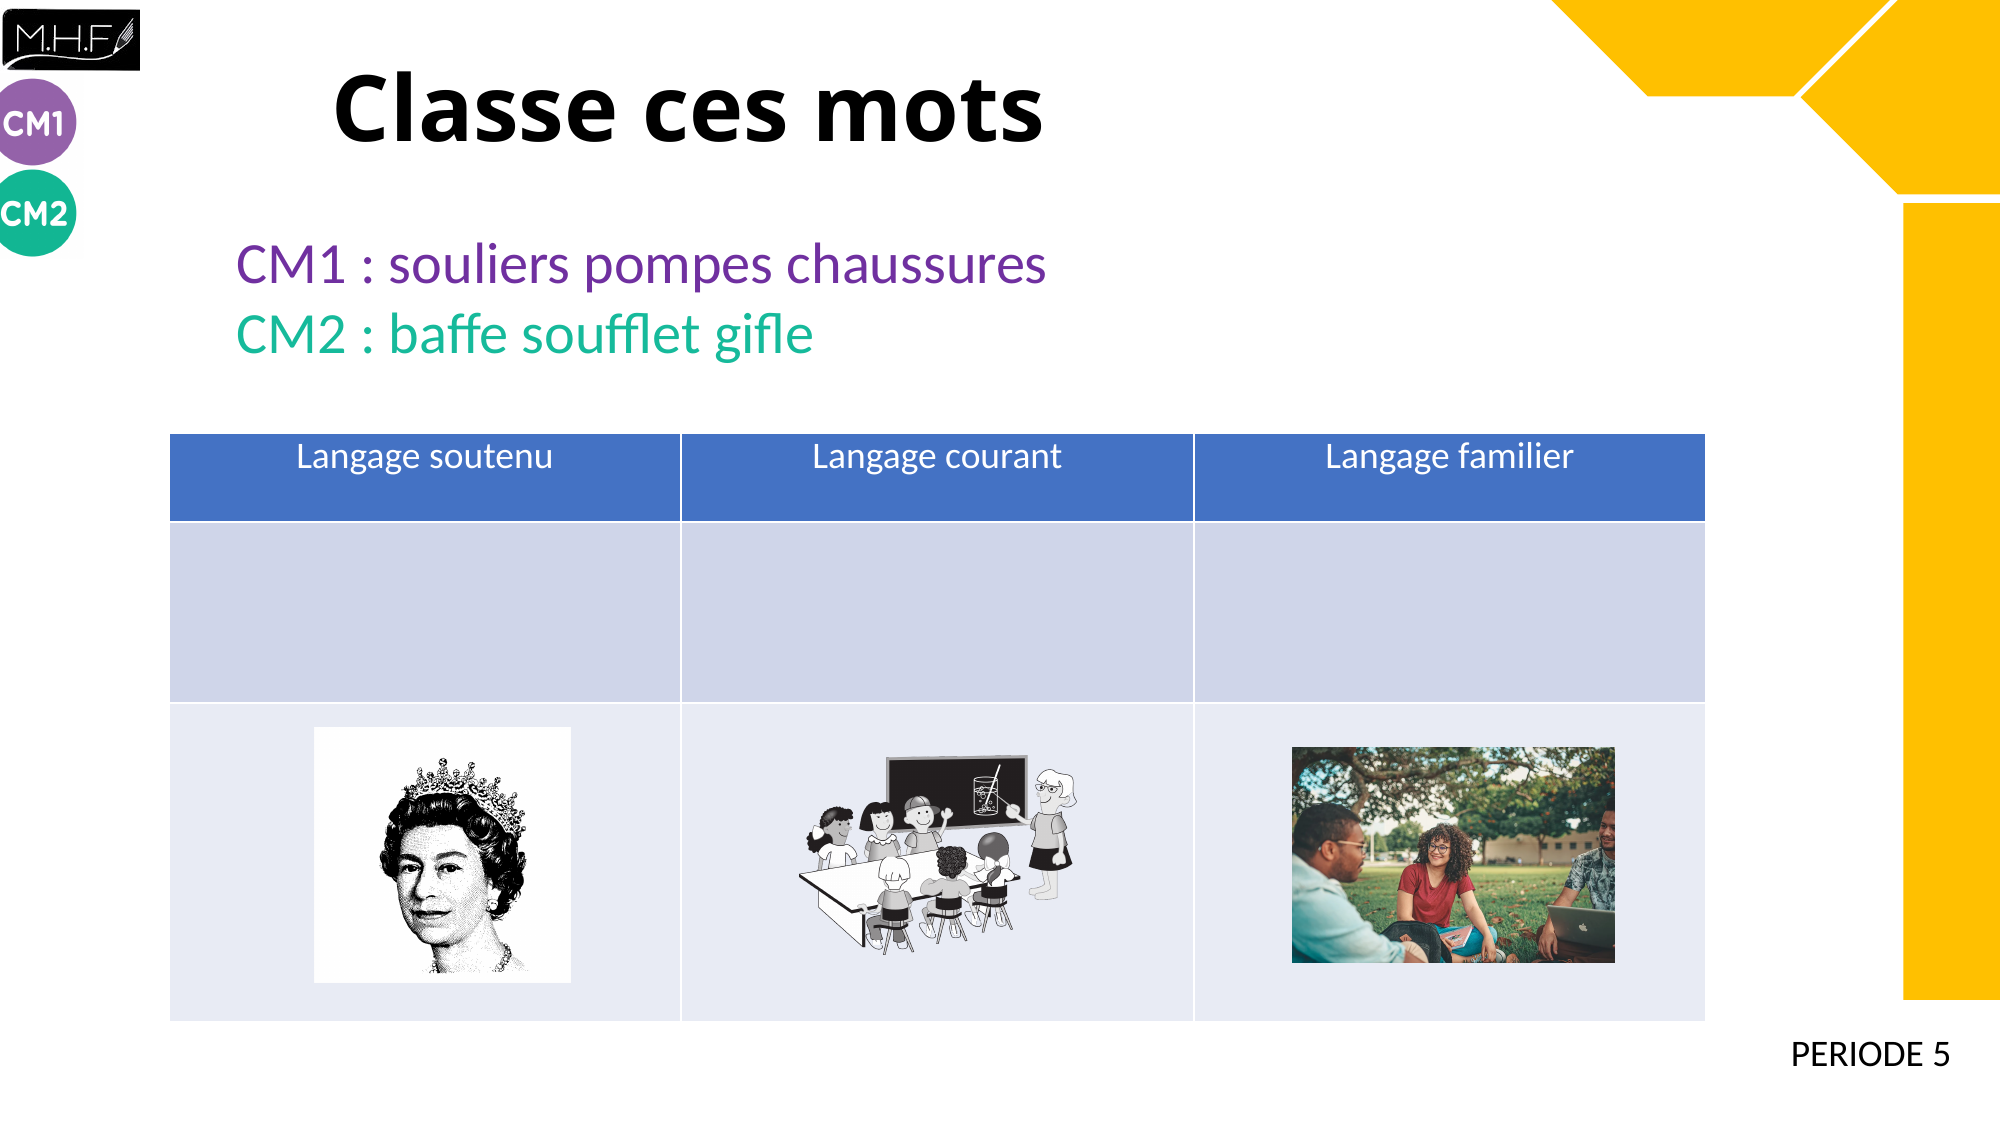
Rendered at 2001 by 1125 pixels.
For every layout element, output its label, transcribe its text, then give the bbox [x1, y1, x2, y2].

picture [1292, 747, 1616, 963]
table_header Langage soutenu [170, 434, 680, 521]
title Classe ces mots [316, 3, 1863, 221]
text_box [1549, 0, 1892, 98]
text_box PERIODE 5 [1362, 1021, 1967, 1082]
text_box [1902, 202, 2000, 1001]
table_header Langage courant [682, 434, 1193, 521]
table_cell [170, 704, 680, 1021]
picture [0, 7, 140, 259]
table_cell [682, 704, 1193, 1021]
table_cell [682, 523, 1193, 702]
picture [799, 755, 1077, 955]
table_header Langage familier [1195, 434, 1705, 521]
table_cell [1195, 523, 1705, 702]
text_box CM1 : souliers pompes chaussures CM2 : baffe soufflet gifle [222, 218, 1293, 373]
table_cell [170, 523, 680, 702]
picture [314, 727, 571, 983]
text_box [1799, 0, 2000, 196]
table_cell [1195, 704, 1705, 1021]
